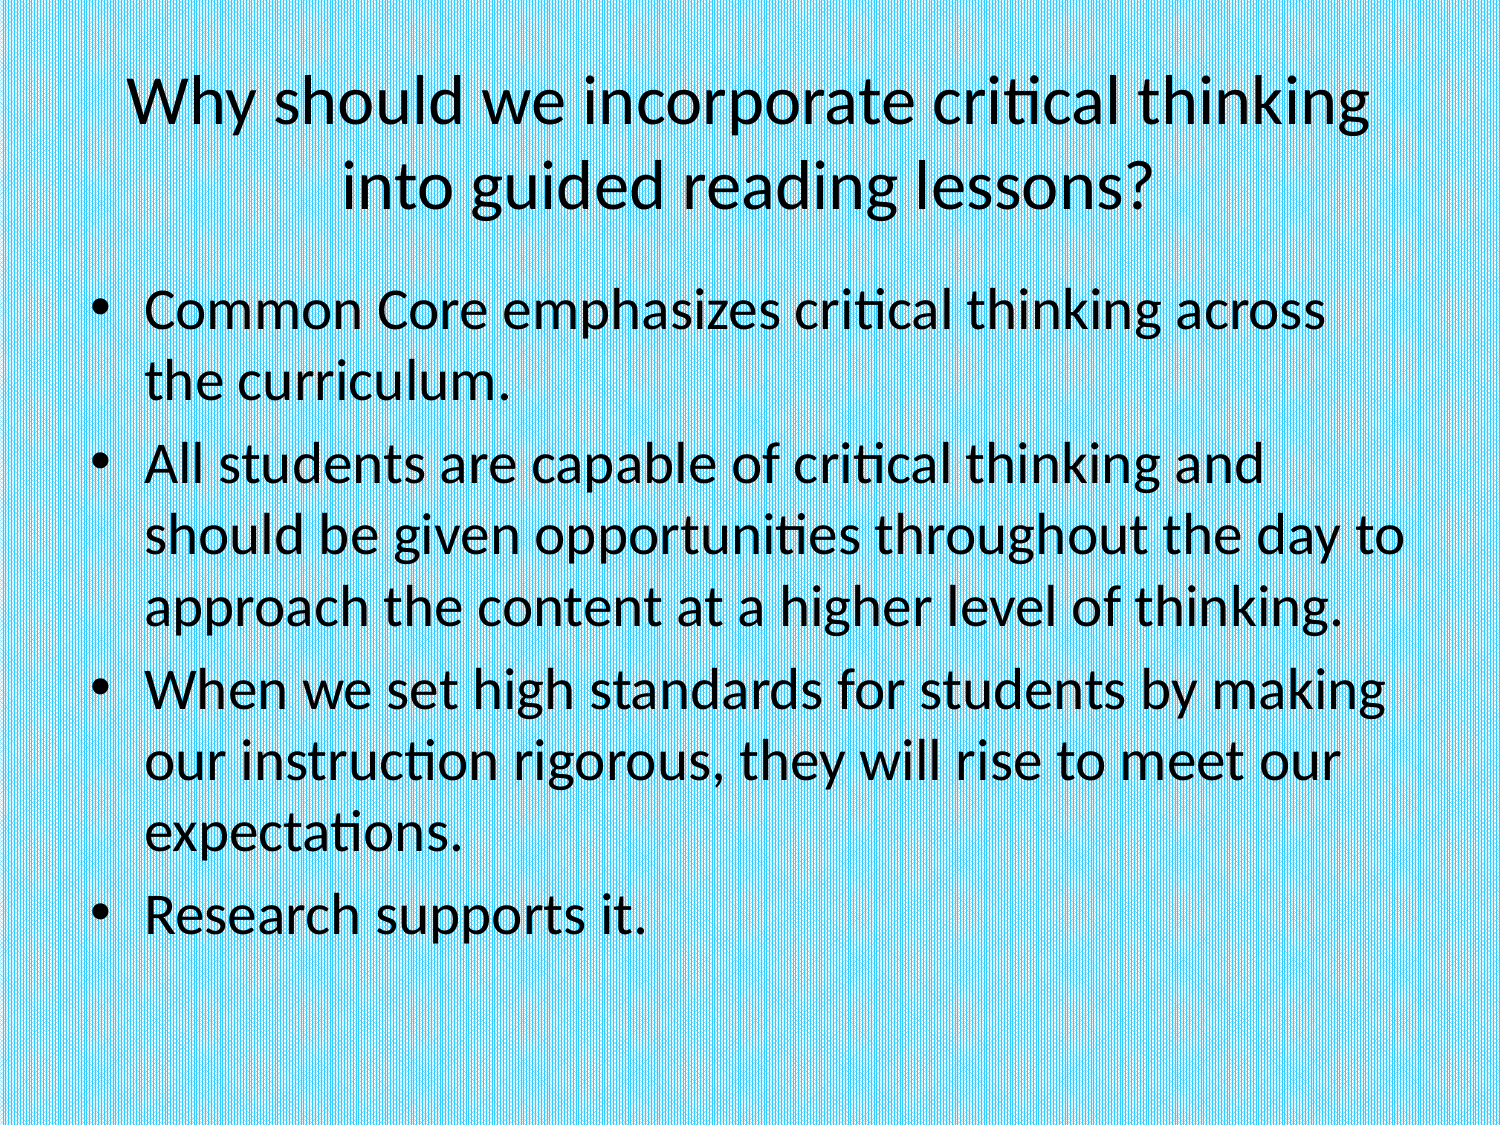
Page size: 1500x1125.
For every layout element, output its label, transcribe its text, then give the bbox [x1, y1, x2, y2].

title Why should we incorporate critical thinking into guided reading lessons? [75, 45, 1425, 233]
list Common Core emphasizes critical thinking across the curriculum. All students are capable of critical thinking and should be given opportunities throughout the day to approach the content at a higher level of thinking. When we set high standards for students by making our instruction rigorous, they will rise to meet our expectations. Research supports it. [75, 262, 1425, 1005]
